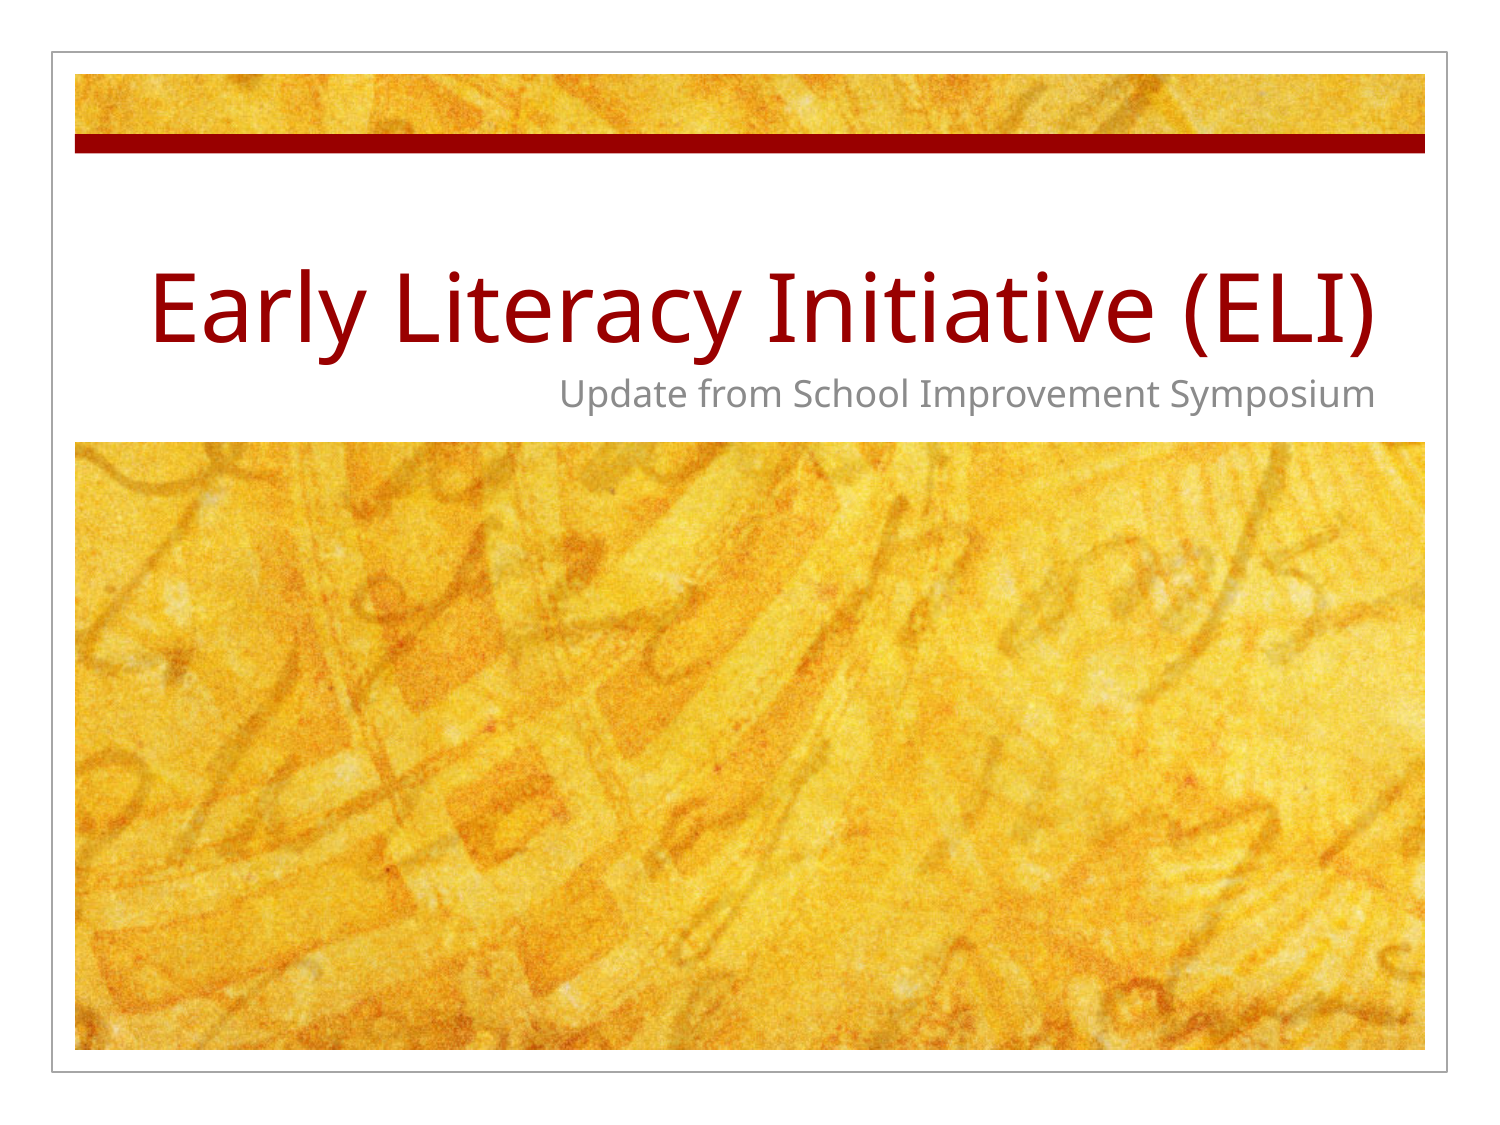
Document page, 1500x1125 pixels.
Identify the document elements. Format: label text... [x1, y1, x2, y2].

subtitle Update from School Improvement Symposium [112, 362, 1392, 439]
title Early Literacy Initiative (ELI) [112, 158, 1392, 362]
picture [75, 74, 1425, 134]
picture [75, 442, 1425, 1050]
